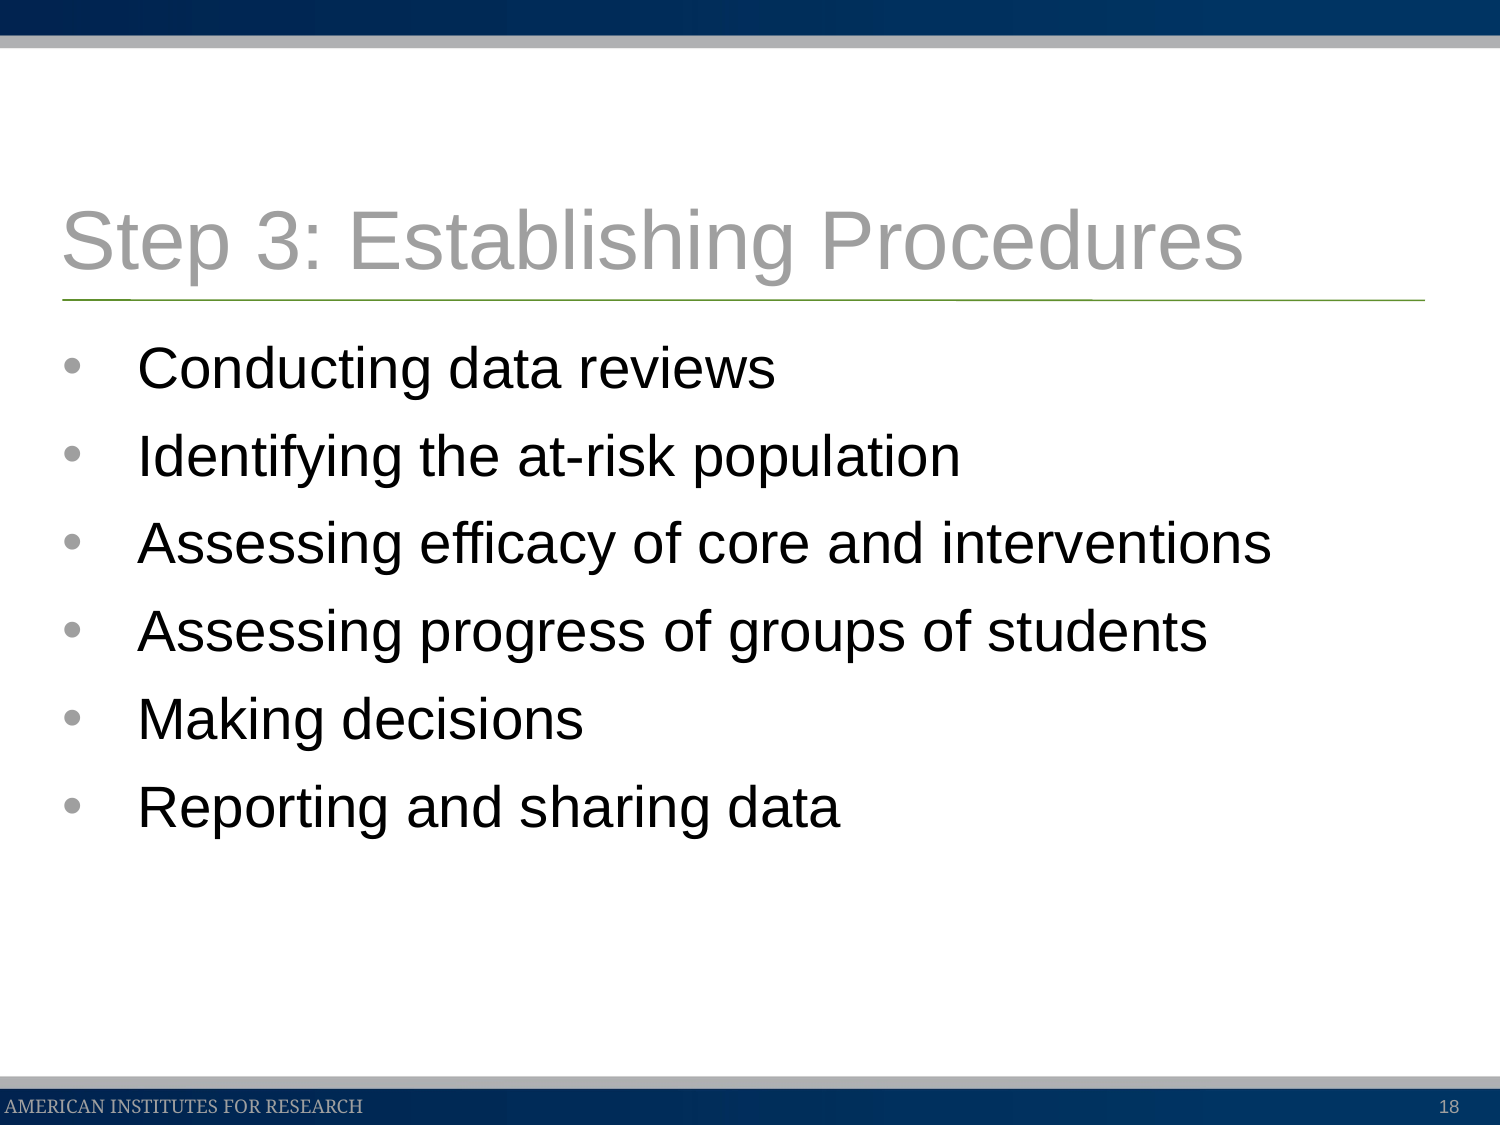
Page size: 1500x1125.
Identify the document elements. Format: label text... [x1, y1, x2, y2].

picture [0, 0, 1500, 1125]
slide_number 18 [1438, 1095, 1462, 1118]
list Conducting data reviews Identifying the at-risk population Assessing efficacy of core and interventions Assessing progress of groups of students Making decisions Reporting and sharing data [62, 337, 1426, 938]
title Step 3: Establishing Procedures [37, 196, 1401, 288]
